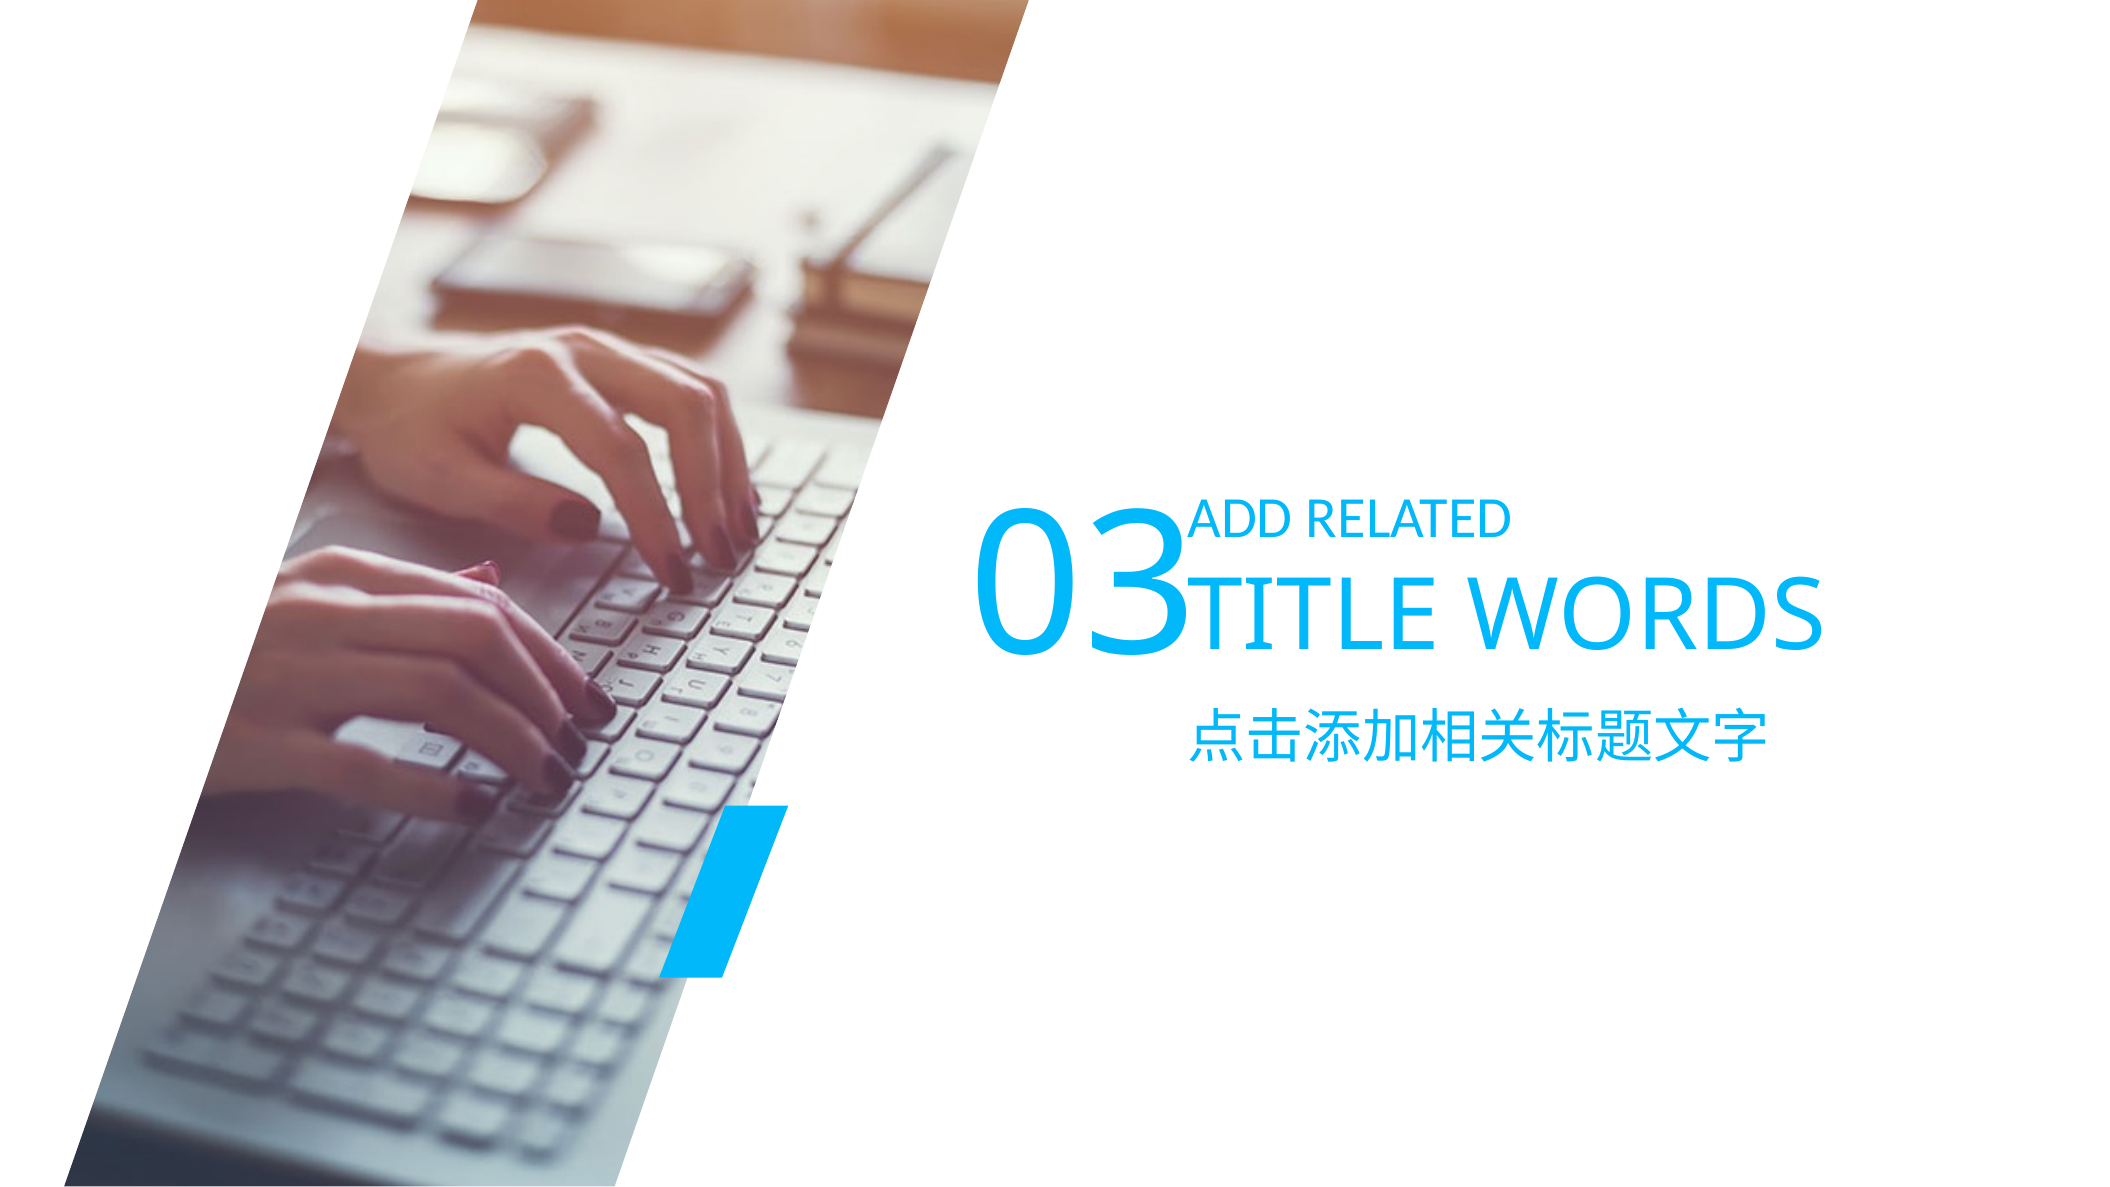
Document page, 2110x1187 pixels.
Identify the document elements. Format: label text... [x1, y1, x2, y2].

text_box 03 [1029, 446, 1271, 702]
text_box 点击添加相关标题文字 [1172, 692, 1808, 777]
text_box ADD RELATED TITLE WORDS [1271, 471, 1947, 677]
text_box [64, 0, 1029, 1187]
